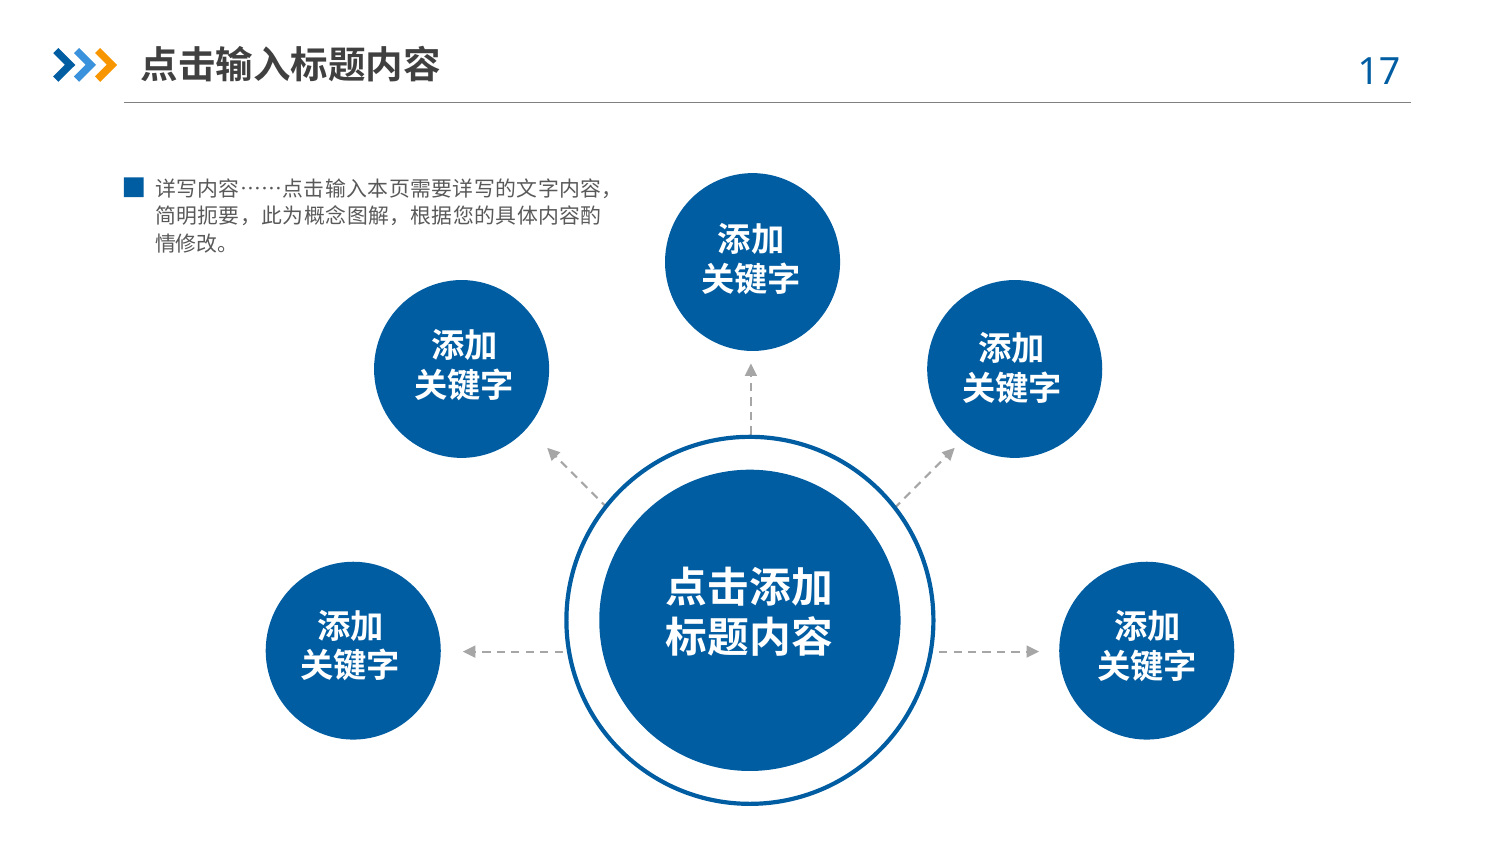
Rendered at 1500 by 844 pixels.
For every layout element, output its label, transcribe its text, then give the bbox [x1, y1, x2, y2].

text_box [263, 559, 443, 742]
text_box 添加 关键字 [1074, 595, 1221, 694]
text_box 点击输入标题内容 [140, 32, 491, 95]
text_box 添加 关键字 [391, 315, 538, 414]
text_box [925, 321, 938, 416]
text_box [1075, 559, 1218, 595]
text_box [1057, 597, 1237, 742]
text_box [938, 277, 1105, 461]
text_box 添加 关键字 [277, 595, 424, 694]
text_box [566, 436, 934, 805]
text_box 添加 关键字 [938, 318, 1086, 417]
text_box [123, 173, 603, 257]
text_box [662, 170, 843, 354]
text_box [371, 277, 552, 461]
text_box 添加 关键字 [677, 209, 824, 308]
